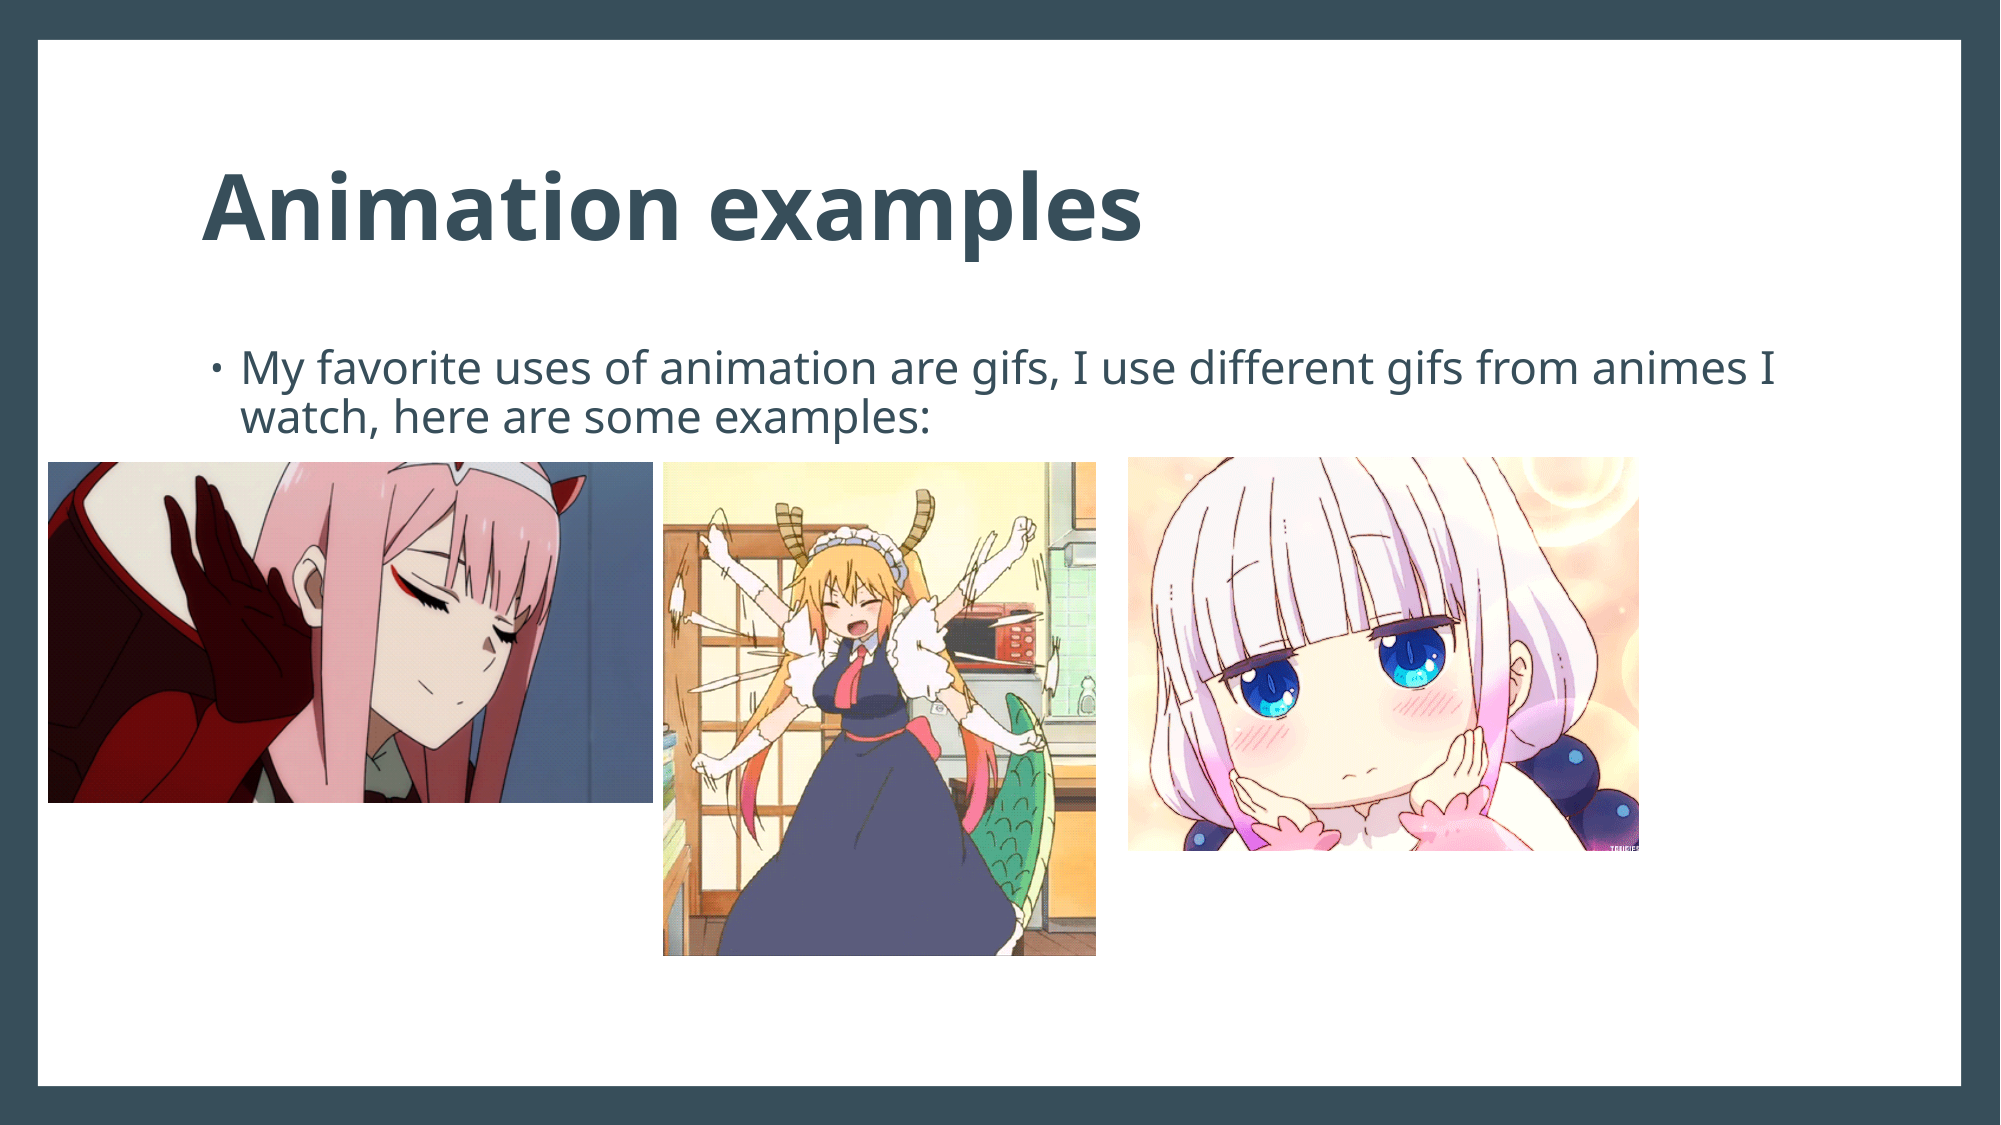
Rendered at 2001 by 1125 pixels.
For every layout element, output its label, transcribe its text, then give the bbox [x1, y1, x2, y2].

list My favorite uses of animation are gifs, I use different gifs from animes I watch, here are some examples: [187, 337, 1808, 1000]
picture [1127, 457, 1640, 852]
picture [662, 462, 1096, 957]
title Animation examples [187, 99, 1808, 323]
picture [47, 462, 653, 803]
